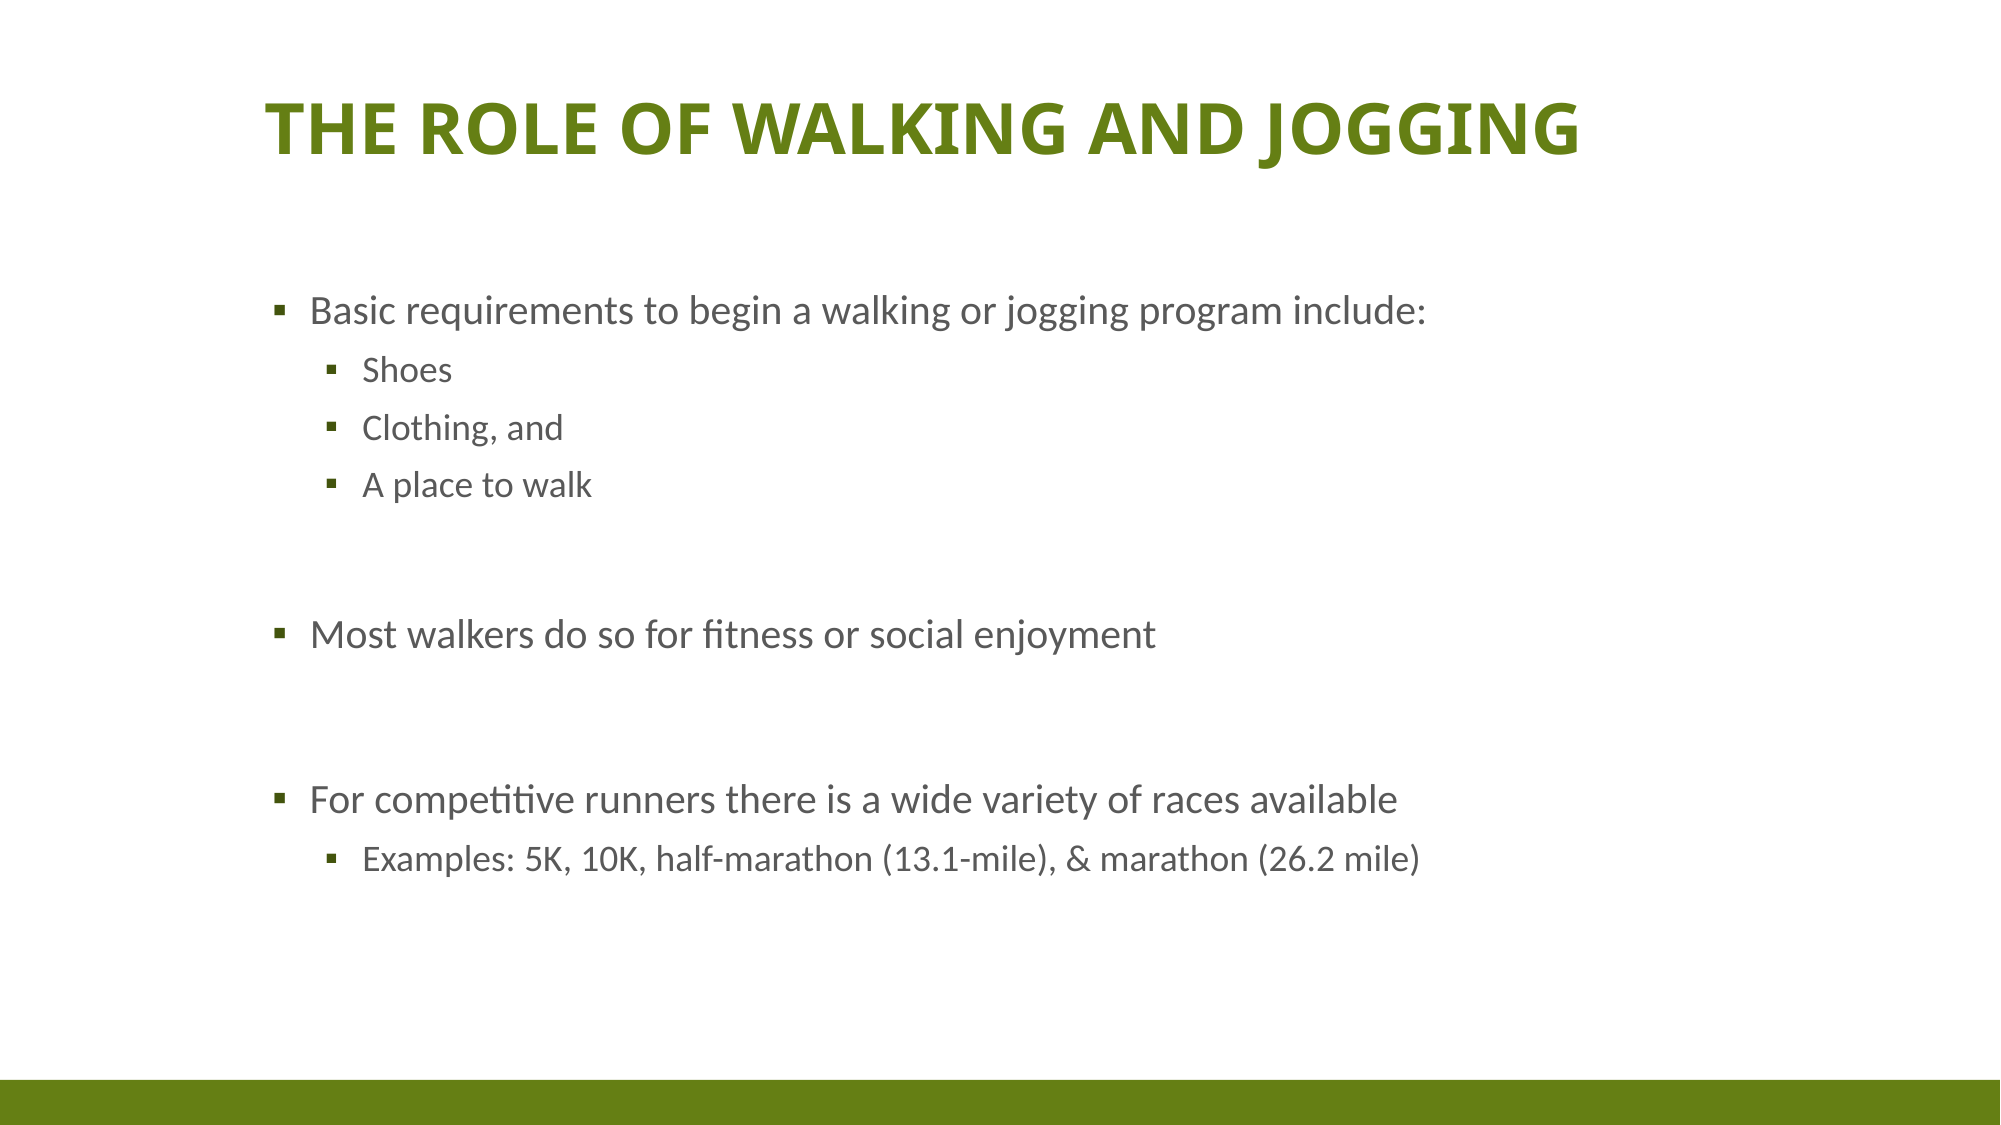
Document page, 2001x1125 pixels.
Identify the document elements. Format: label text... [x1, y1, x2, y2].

list Basic requirements to begin a walking or jogging program include: Shoes Clothing, and A place to walk Most walkers do so for fitness or social enjoyment For competitive runners there is a wide variety of races available Examples: 5K, 10K, half-marathon (13.1-mile), & marathon (26.2 mile) [249, 281, 1750, 1013]
title The Role of Walking and Jogging [249, 75, 1750, 263]
